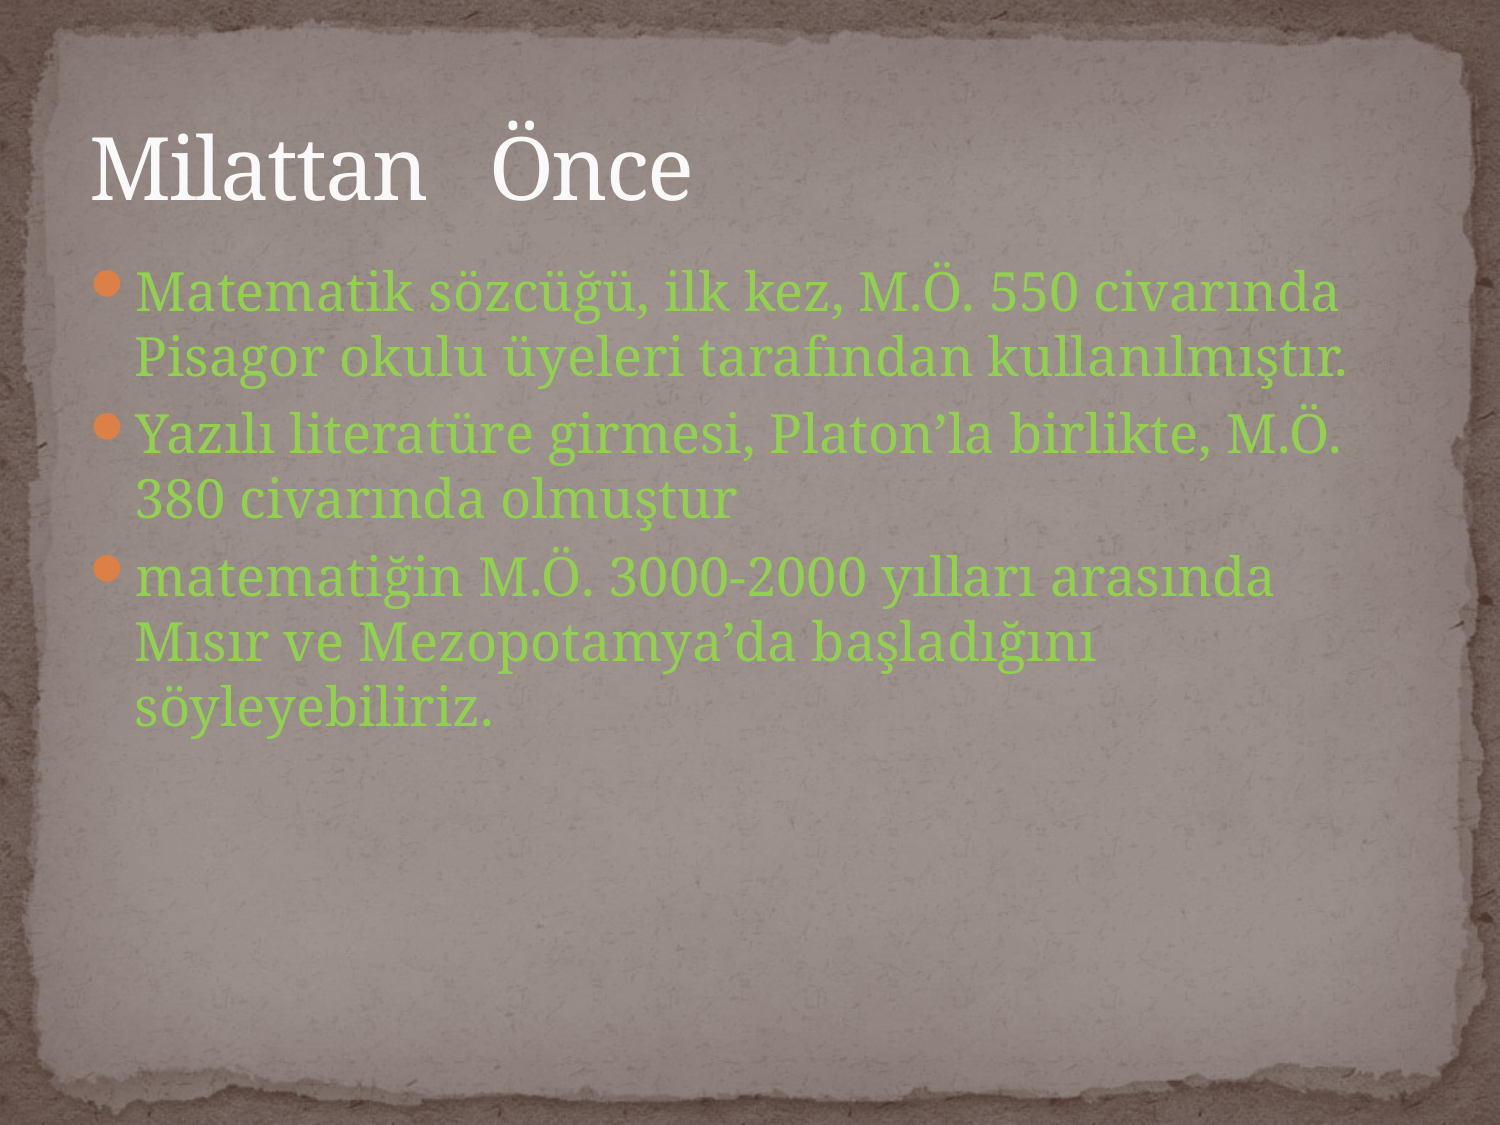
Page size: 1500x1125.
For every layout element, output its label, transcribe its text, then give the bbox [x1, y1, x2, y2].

title Milattan Önce [74, 24, 1425, 225]
list Matematik sözcüğü, ilk kez, M.Ö. 550 civarında Pisagor okulu üyeleri tarafından kullanılmıştır. Yazılı literatüre girmesi, Platon’la birlikte, M.Ö. 380 civarında olmuştur matematiğin M.Ö. 3000-2000 yılları arasında Mısır ve Mezopotamya’da başladığını söyleyebiliriz. [75, 249, 1425, 1000]
